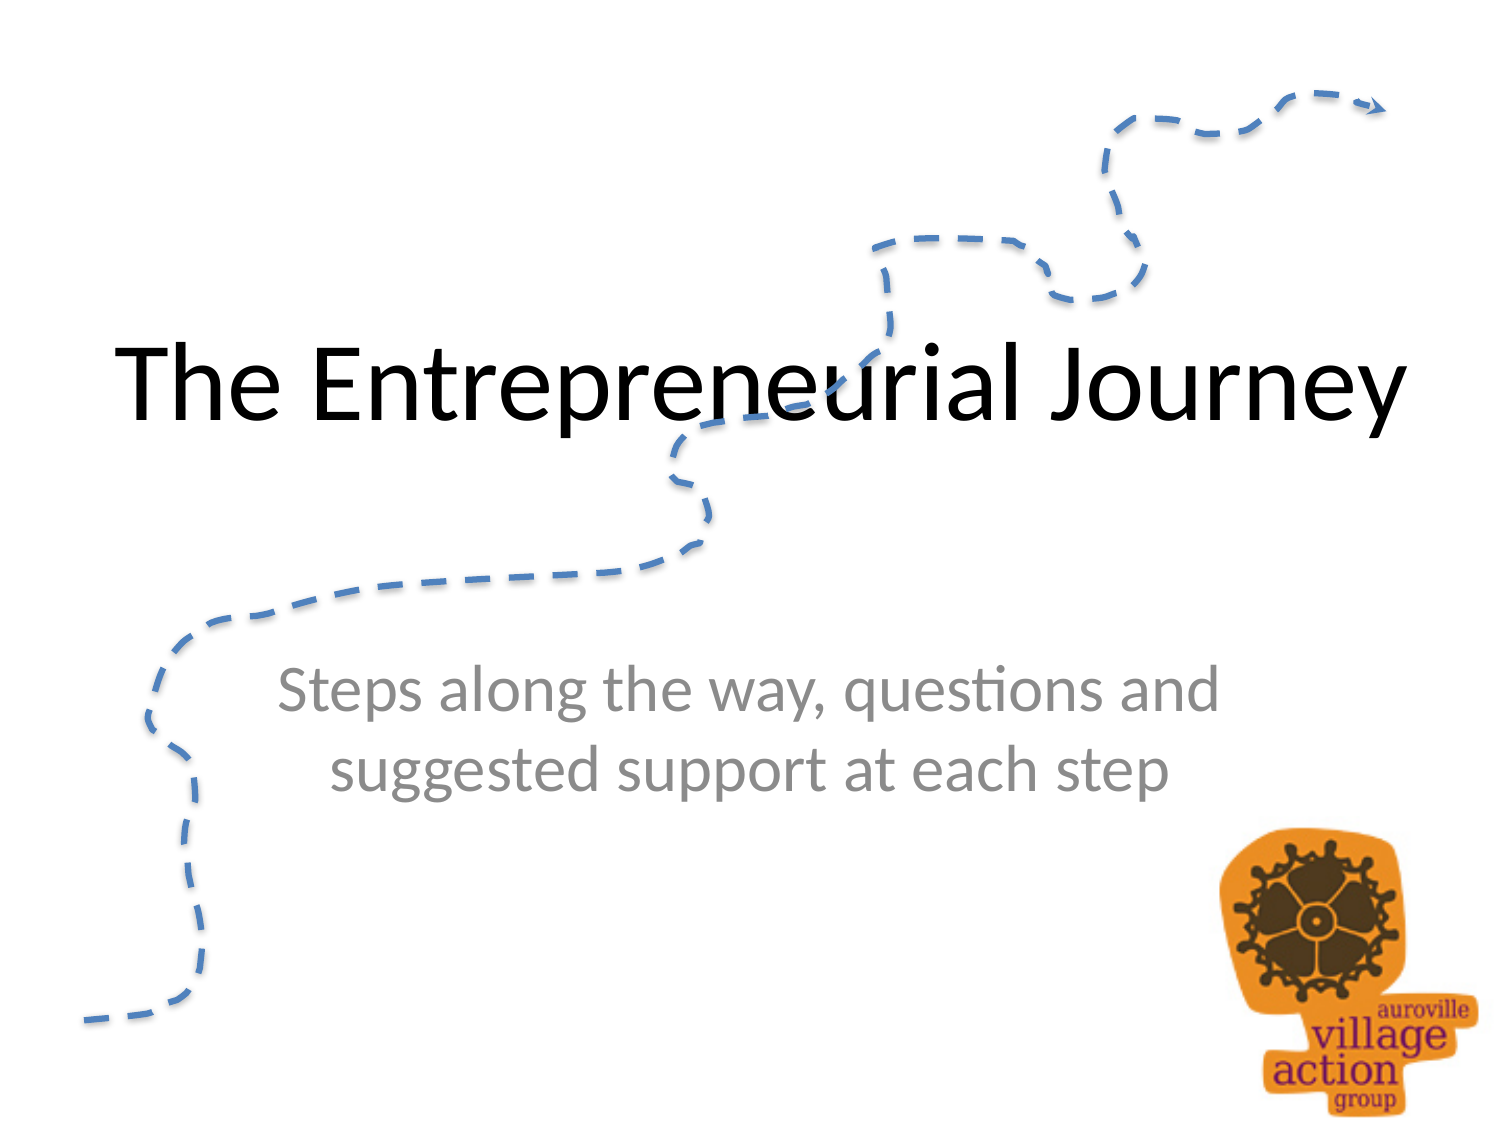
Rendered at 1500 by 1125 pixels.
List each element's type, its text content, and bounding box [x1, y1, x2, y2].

picture [1193, 816, 1500, 1125]
title The Entrepreneurial Journey [76, 231, 1138, 520]
title The Entrepreneurial Journey [813, 231, 1447, 520]
text_box [83, 90, 1387, 1024]
subtitle Steps along the way, questions and suggested support at each step [231, 637, 1275, 925]
